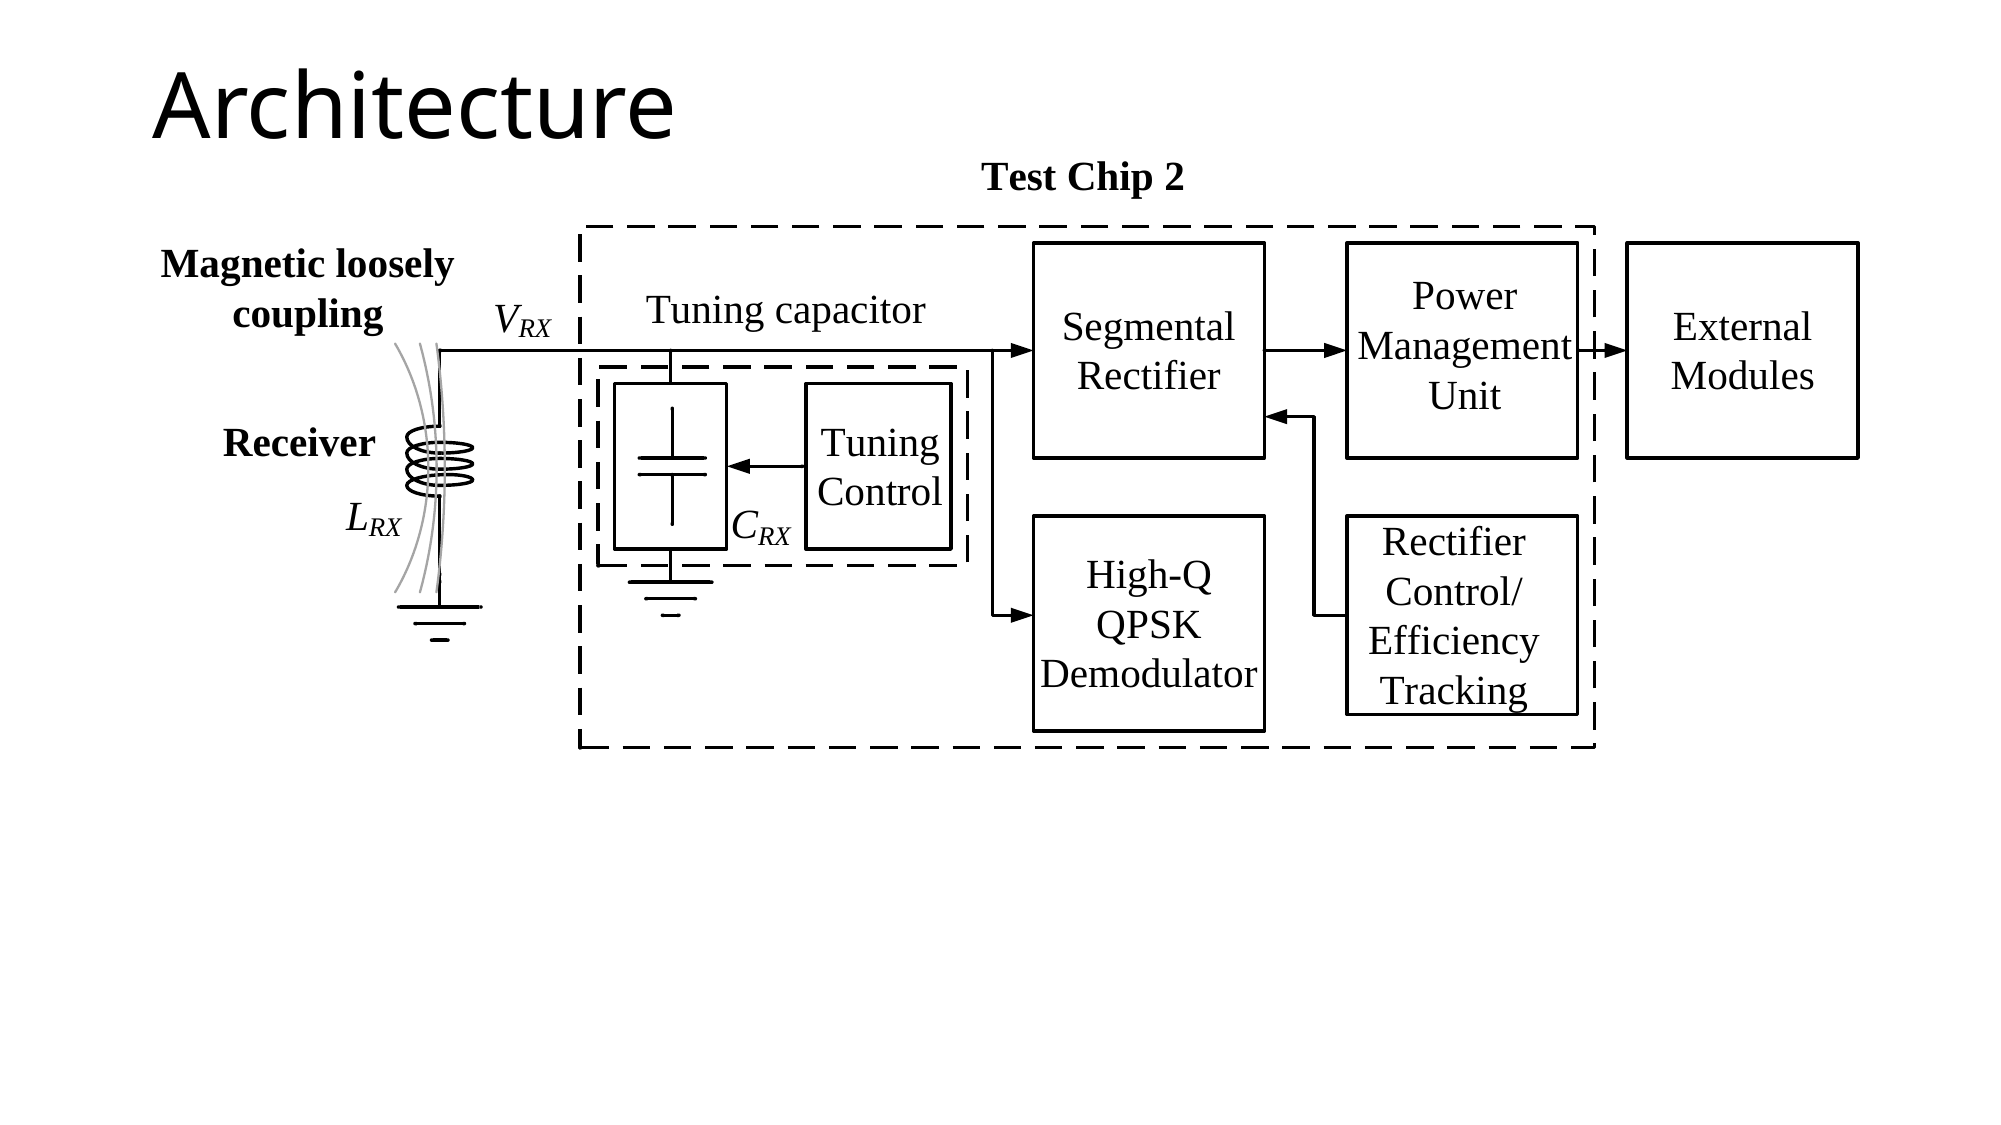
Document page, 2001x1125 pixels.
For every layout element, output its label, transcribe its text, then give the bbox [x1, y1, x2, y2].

title Architecture [137, 0, 1863, 140]
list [137, 140, 1863, 752]
